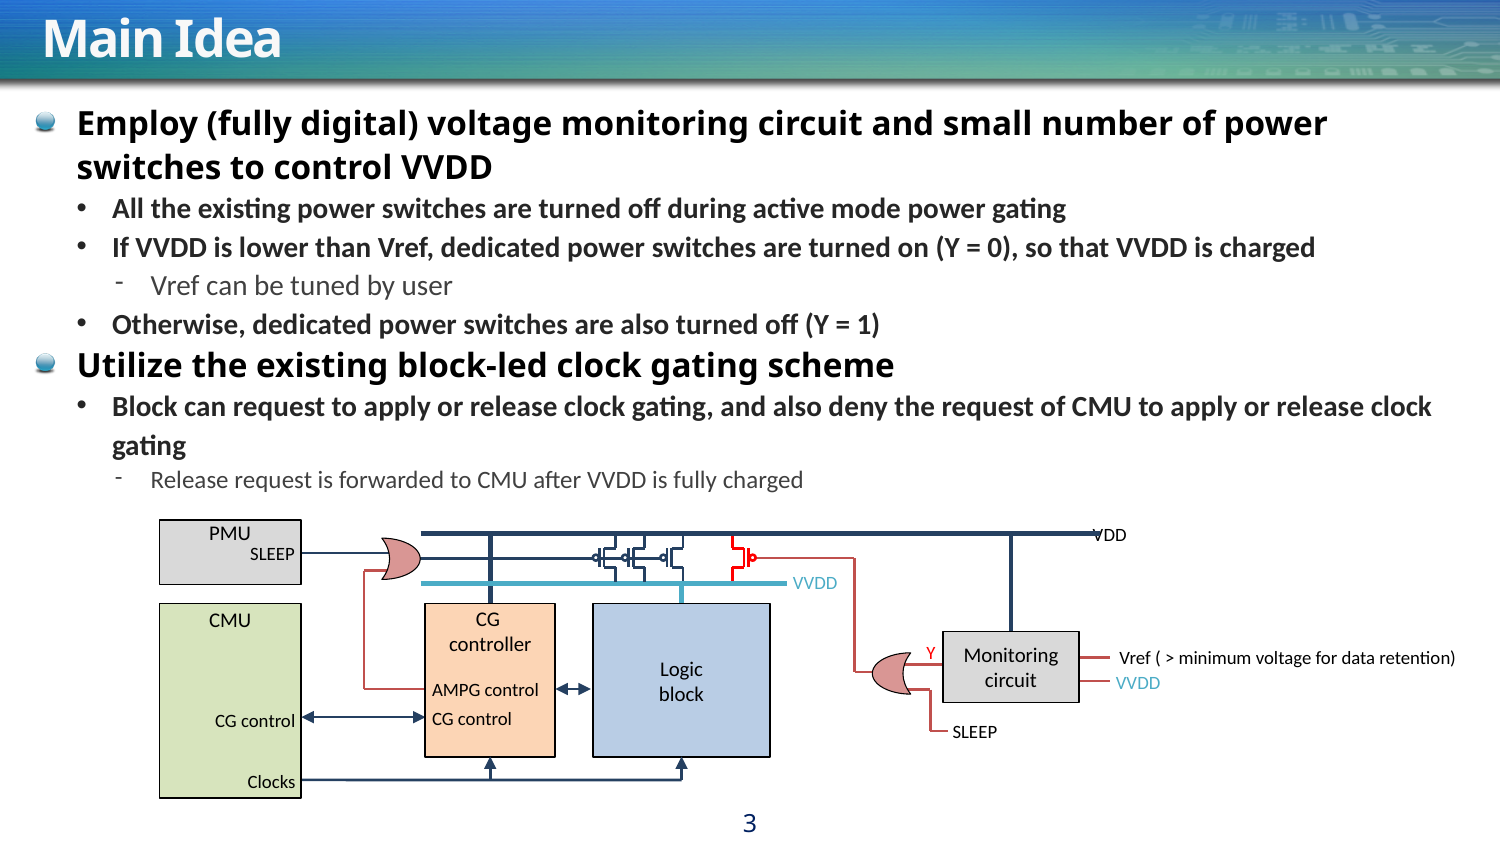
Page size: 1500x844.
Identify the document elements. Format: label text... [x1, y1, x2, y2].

text_box CG control [417, 708, 527, 737]
text_box Vref ( > minimum voltage for data retention) [1104, 638, 1471, 676]
text_box Monitoring circuit [941, 629, 1081, 704]
text_box [423, 601, 557, 690]
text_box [621, 533, 645, 583]
text_box VVDD [1101, 666, 1176, 701]
list Employ (fully digital) voltage monitoring circuit and small number of power switches to control VVDD All the existing power switches are turned off during active mode power gating If VVDD is lower than Vref, dedicated power switches are turned on (Y = 0), so that VVDD is charged Vref can be tuned by user Otherwise, dedicated power switches are also turned off (Y = 1) Utilize the existing block-led clock gating scheme Block can request to apply or release clock gating, and also deny the request of CMU to apply or release clock gating Release request is forwarded to CMU after VVDD is fully charged [17, 91, 1483, 800]
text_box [732, 542, 756, 582]
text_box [660, 542, 684, 582]
text_box [870, 650, 911, 696]
title Main Idea [26, 6, 1474, 68]
picture [0, 0, 1500, 806]
text_box CG control [200, 701, 311, 739]
text_box AMPG control [417, 670, 554, 708]
text_box VVDD [778, 567, 849, 601]
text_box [592, 533, 616, 583]
text_box SLEEP [937, 712, 1013, 750]
text_box [423, 696, 557, 759]
text_box CG controller [434, 598, 547, 664]
text_box [157, 601, 303, 800]
slide_number 3 [599, 805, 901, 843]
text_box CMU [194, 598, 267, 639]
text_box SLEEP [235, 533, 310, 572]
text_box [157, 518, 303, 587]
text_box PMU [194, 512, 266, 553]
text_box Clocks [232, 761, 311, 800]
text_box Logic block [591, 601, 772, 759]
text_box [379, 536, 423, 582]
text_box Y [911, 633, 951, 664]
text_box VDD [1077, 515, 1142, 553]
